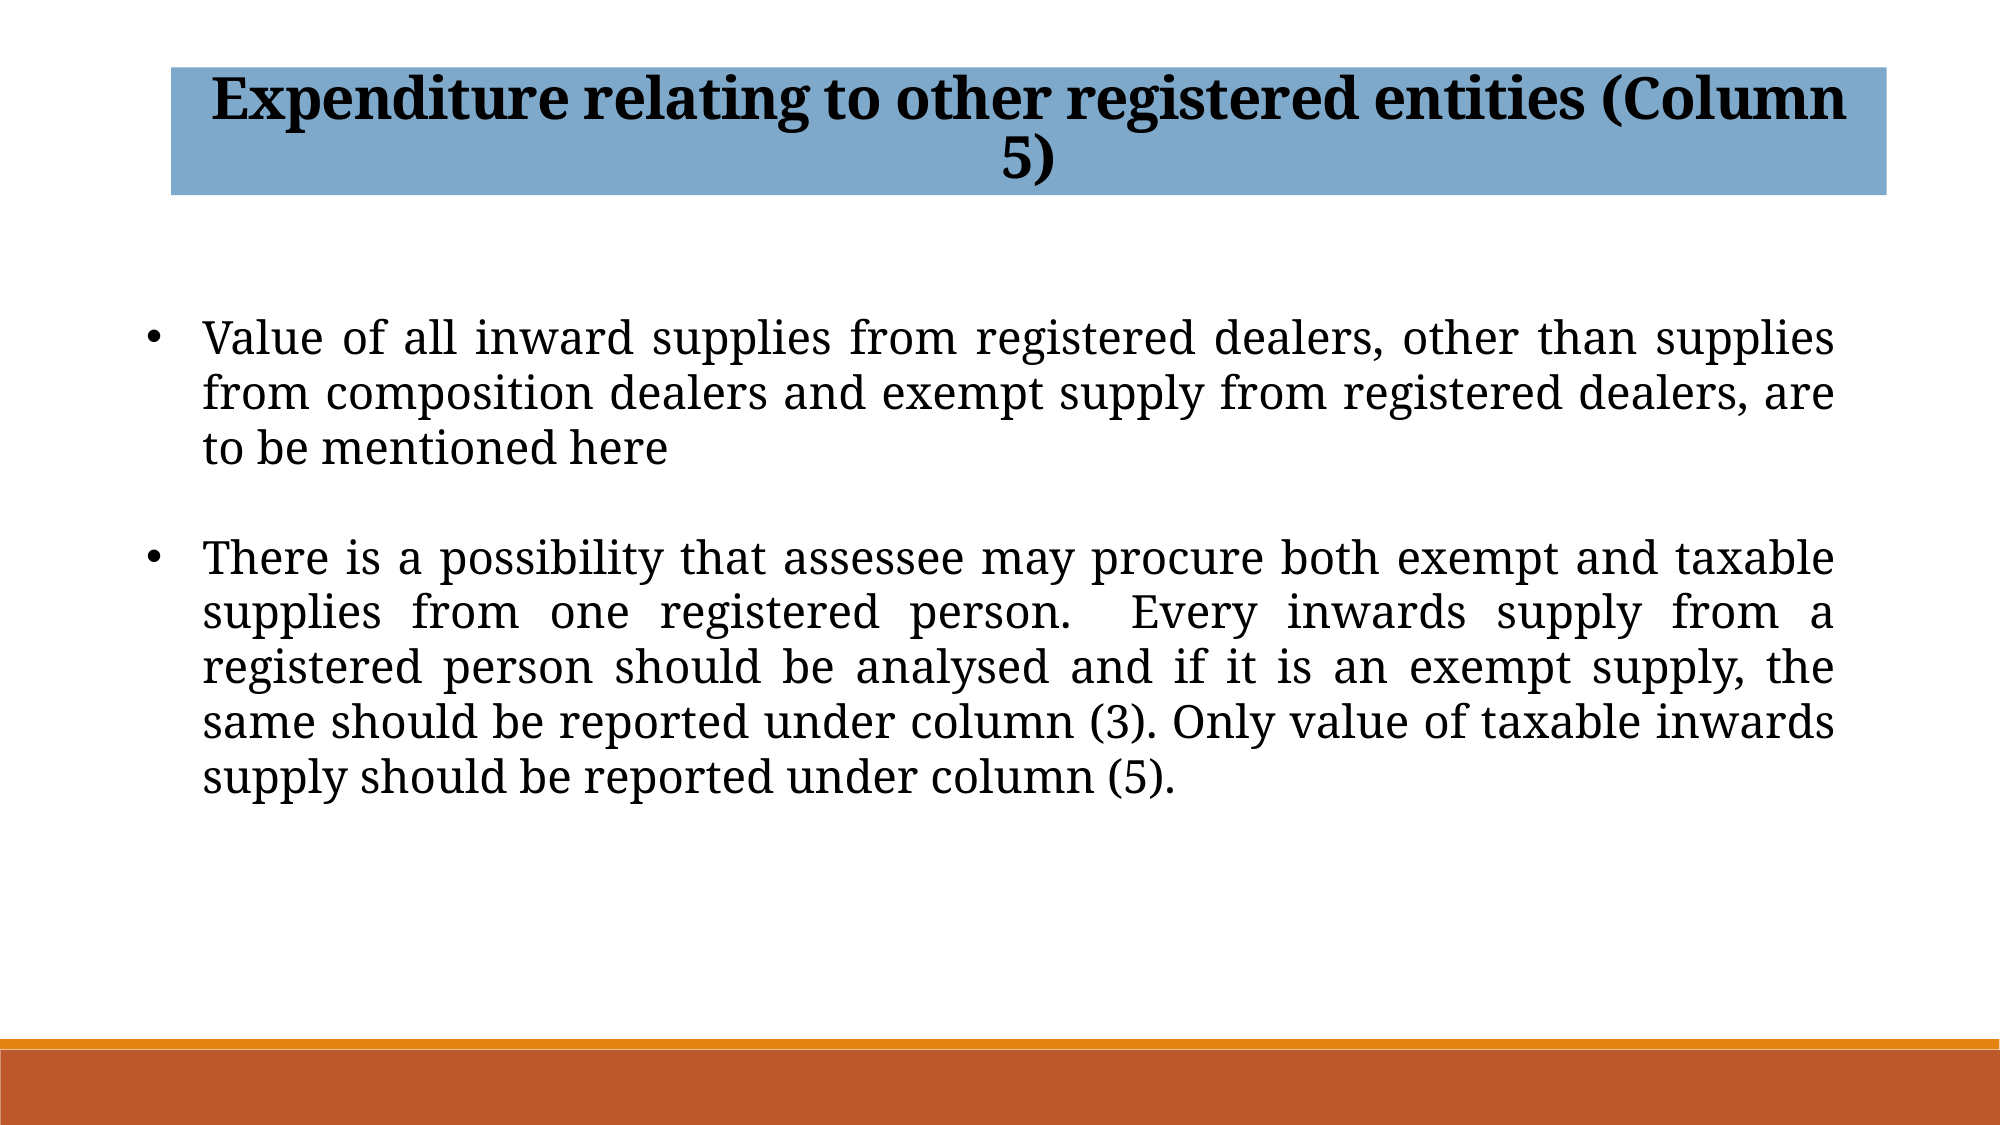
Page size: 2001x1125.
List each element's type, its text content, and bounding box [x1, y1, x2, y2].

text_box Expenditure relating to other registered entities (Column 5) [171, 67, 1887, 196]
text_box Value of all inward supplies from registered dealers, other than supplies from composition dealers and exempt supply from registered dealers, are to be mentioned here There is a possibility that assessee may procure both exempt and taxable supplies from one registered person. Every inwards supply from a registered person should be analysed and if it is an exempt supply, the same should be reported under column (3). Only value of taxable inwards supply should be reported under column (5). [131, 245, 1852, 866]
text_box [105, 271, 1913, 959]
